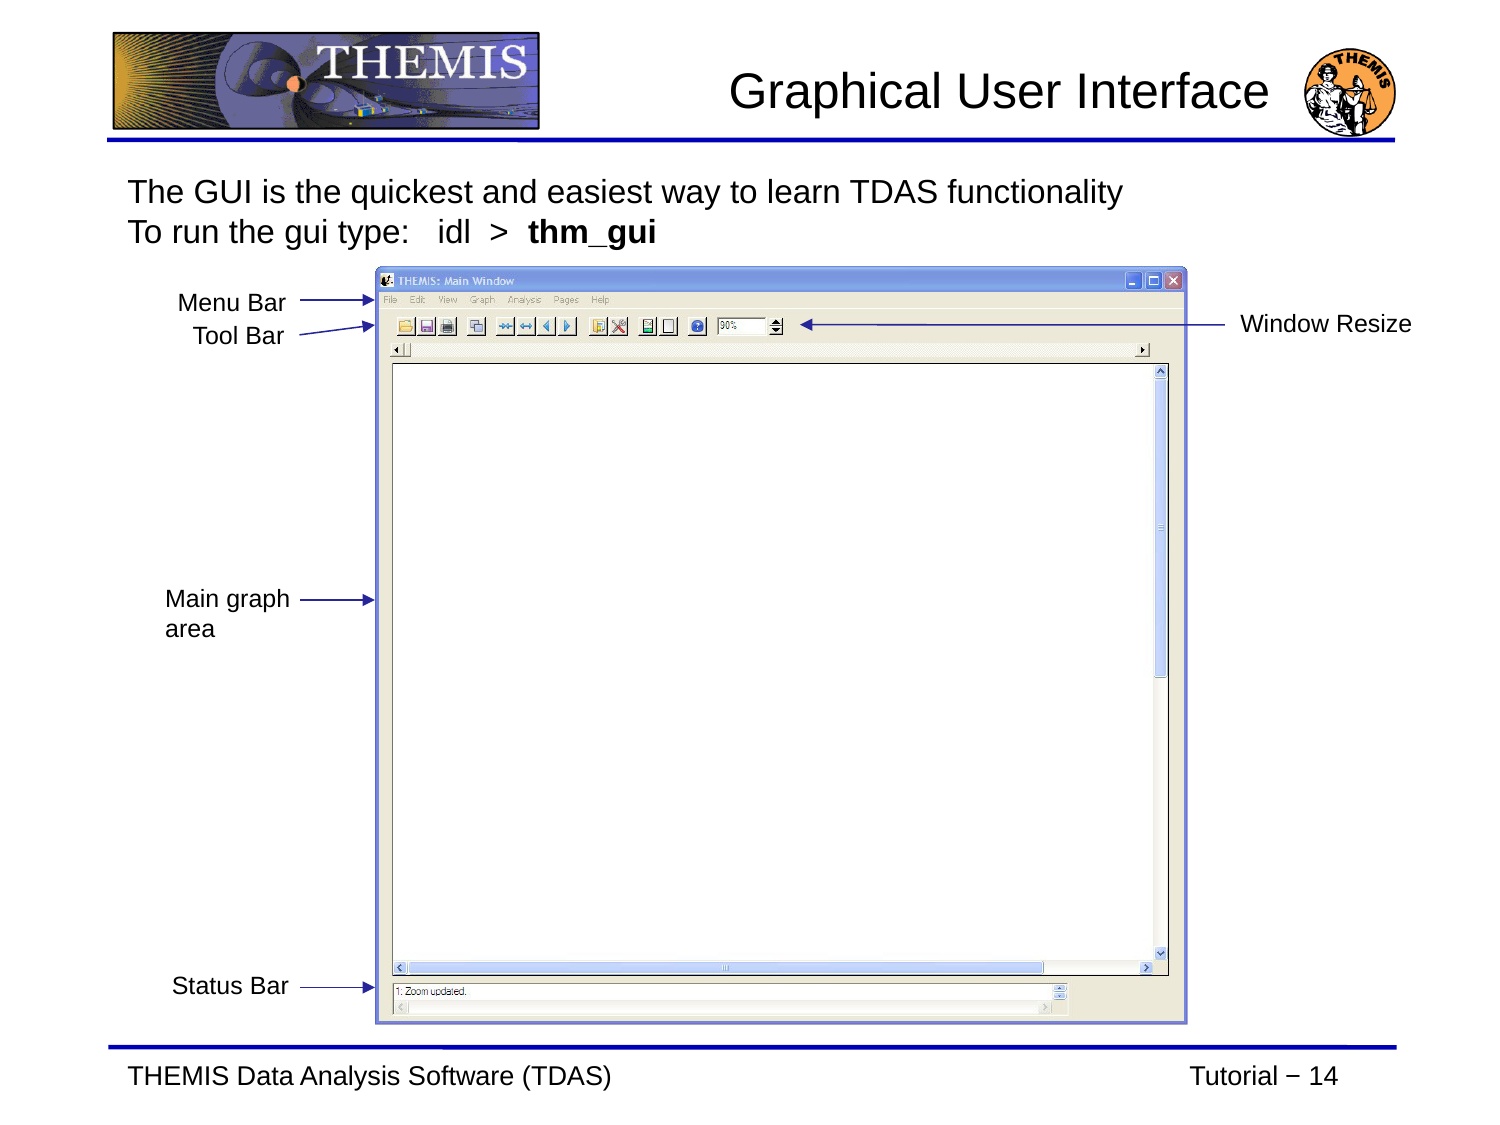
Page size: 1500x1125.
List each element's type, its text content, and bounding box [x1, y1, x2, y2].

picture [115, 35, 537, 127]
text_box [299, 324, 376, 336]
picture [1304, 48, 1396, 137]
title Graphical User Interface [724, 49, 1285, 151]
text_box The GUI is the quickest and easiest way to learn TDAS functionality To run the gui type: idl > thm_gui [112, 162, 1163, 353]
picture [374, 266, 1188, 1026]
text_box Tool Bar [177, 312, 300, 358]
text_box Main graph area [150, 574, 306, 650]
text_box Window Resize [1225, 299, 1428, 345]
text_box Menu Bar [162, 279, 302, 325]
text_box Status Bar [157, 962, 304, 1008]
